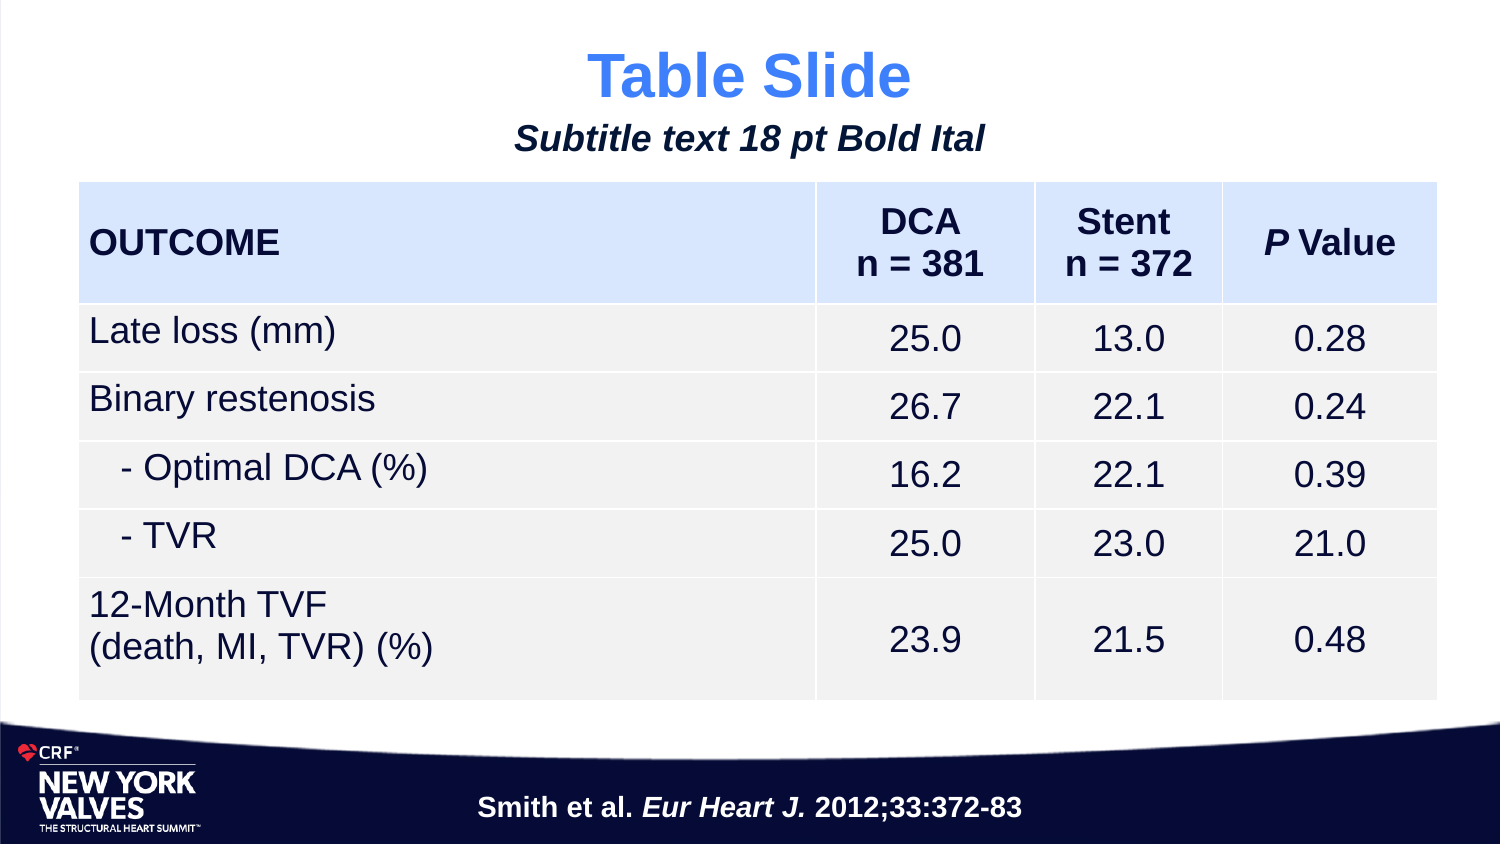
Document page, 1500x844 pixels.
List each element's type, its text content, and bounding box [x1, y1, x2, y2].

table_cell 22.1 [1036, 442, 1222, 508]
table_cell 23.0 [1036, 510, 1222, 577]
table_cell 23.9 [817, 578, 1034, 700]
table_cell 21.0 [1223, 510, 1437, 577]
table_cell 0.28 [1223, 305, 1437, 371]
table_cell 21.5 [1036, 578, 1222, 700]
table_header P Value [1223, 182, 1437, 303]
table_cell 13.0 [1036, 305, 1222, 371]
table_cell 16.2 [817, 442, 1034, 508]
table_cell 26.7 [817, 373, 1034, 440]
picture [0, 0, 1500, 844]
table_header Stent n = 372 [1036, 182, 1222, 303]
table_cell - TVR [79, 510, 815, 577]
text_box Smith et al. Eur Heart J. 2012;33:372-83 [403, 781, 1097, 844]
table_cell 22.1 [1036, 373, 1222, 440]
table_cell 0.48 [1223, 578, 1437, 700]
table_cell 12-Month TVF (death, MI, TVR) (%) [79, 578, 815, 700]
table_cell 0.39 [1223, 442, 1437, 508]
title Table Slide [112, 27, 1388, 121]
table_cell Binary restenosis [79, 373, 815, 440]
table_cell 25.0 [817, 510, 1034, 577]
text_box Subtitle text 18 pt Bold Ital [187, 103, 1313, 175]
table_cell 0.24 [1223, 373, 1437, 440]
table_cell 25.0 [817, 305, 1034, 371]
table_cell - Optimal DCA (%) [79, 442, 815, 508]
table_cell Late loss (mm) [79, 305, 815, 371]
table_header OUTCOME [79, 182, 815, 303]
table_header DCA n = 381 [817, 182, 1034, 303]
